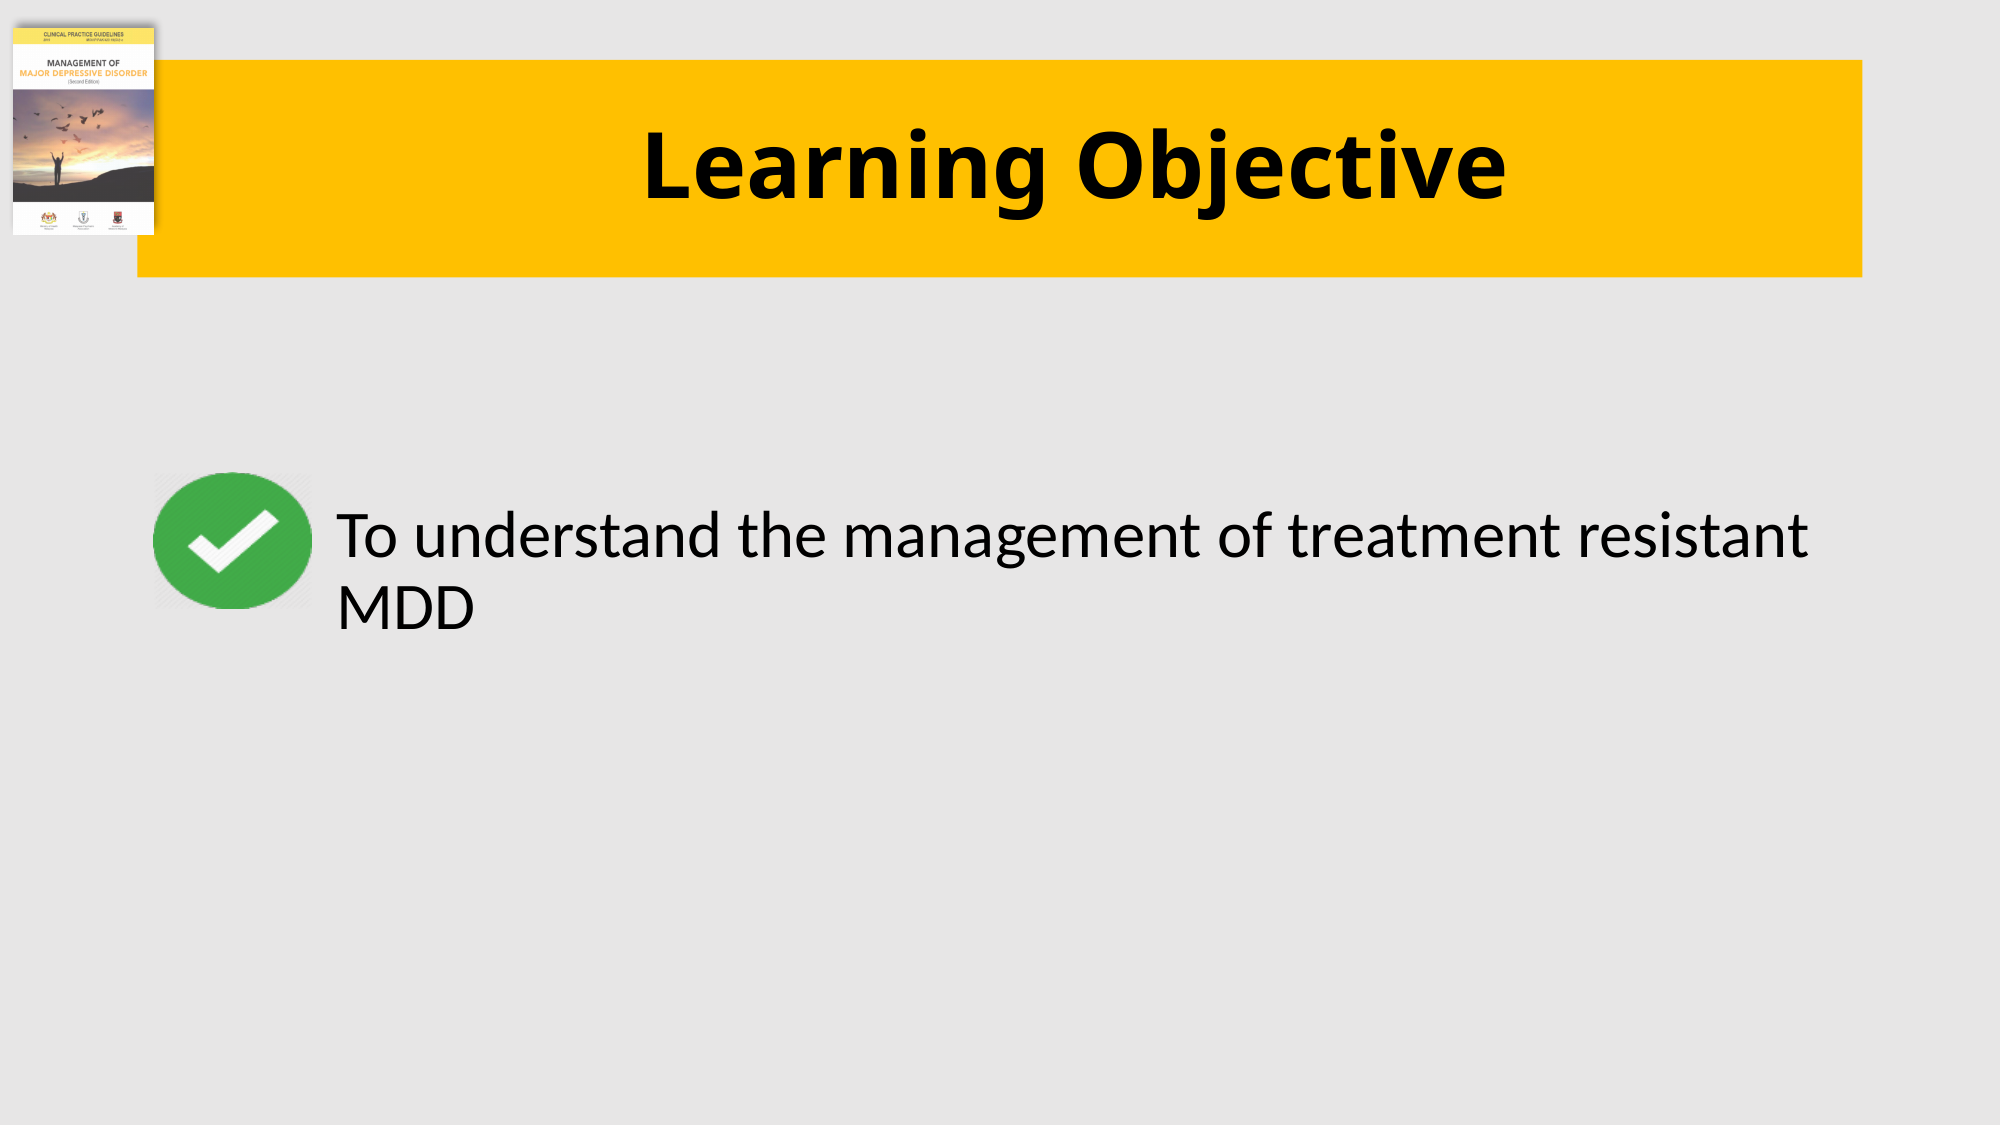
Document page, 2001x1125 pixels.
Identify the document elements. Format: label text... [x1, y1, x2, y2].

picture [153, 472, 312, 609]
picture [13, 28, 154, 235]
title Learning Objective [137, 59, 1863, 278]
list To understand the management of treatment resistant MDD [321, 290, 1892, 1066]
